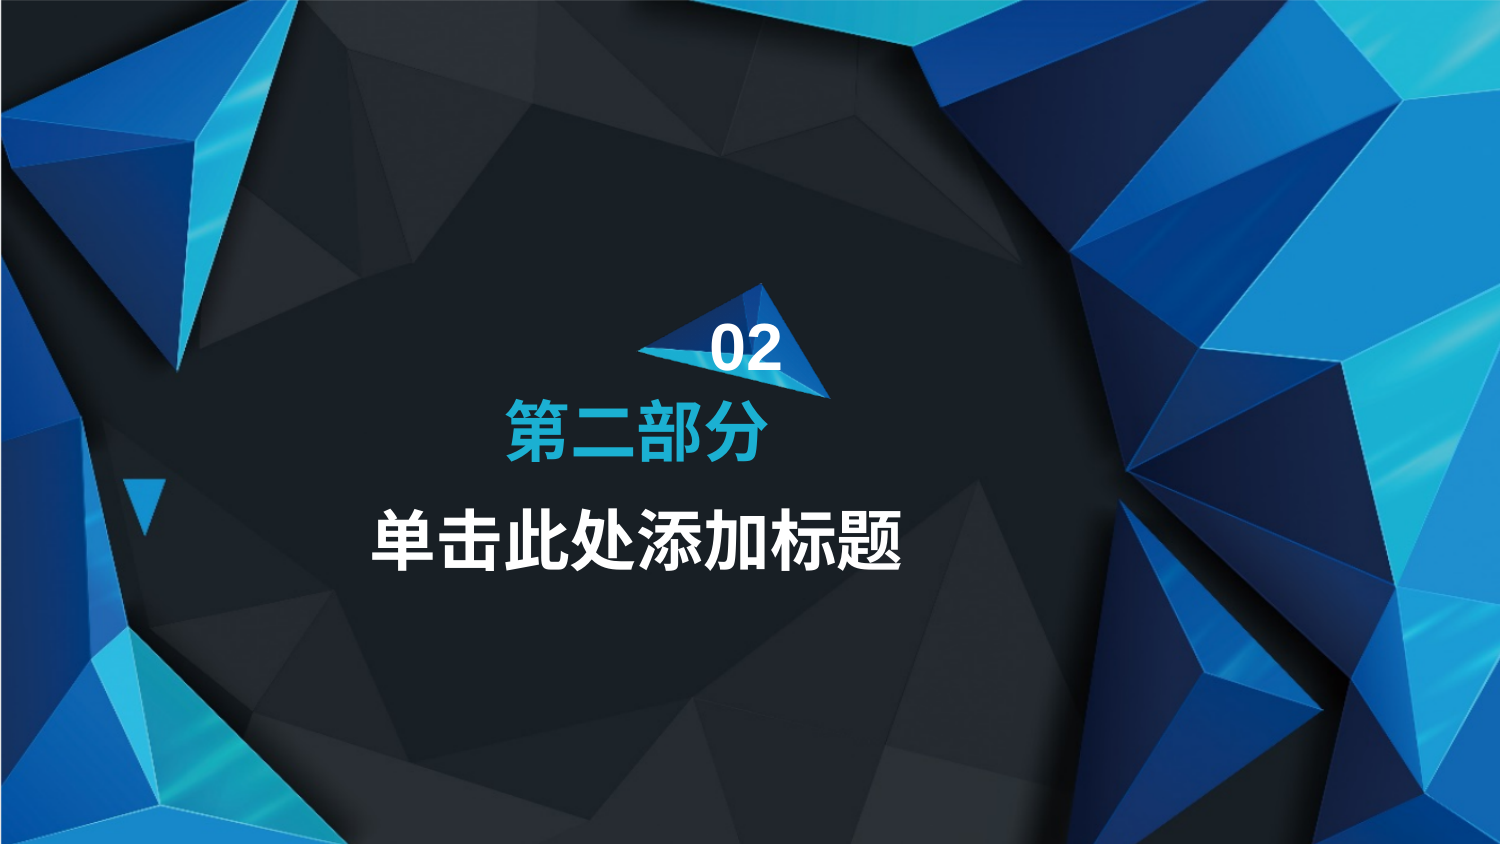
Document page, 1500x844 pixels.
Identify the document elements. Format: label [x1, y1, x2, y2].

text_box [636, 283, 831, 399]
picture [2, 0, 1500, 844]
